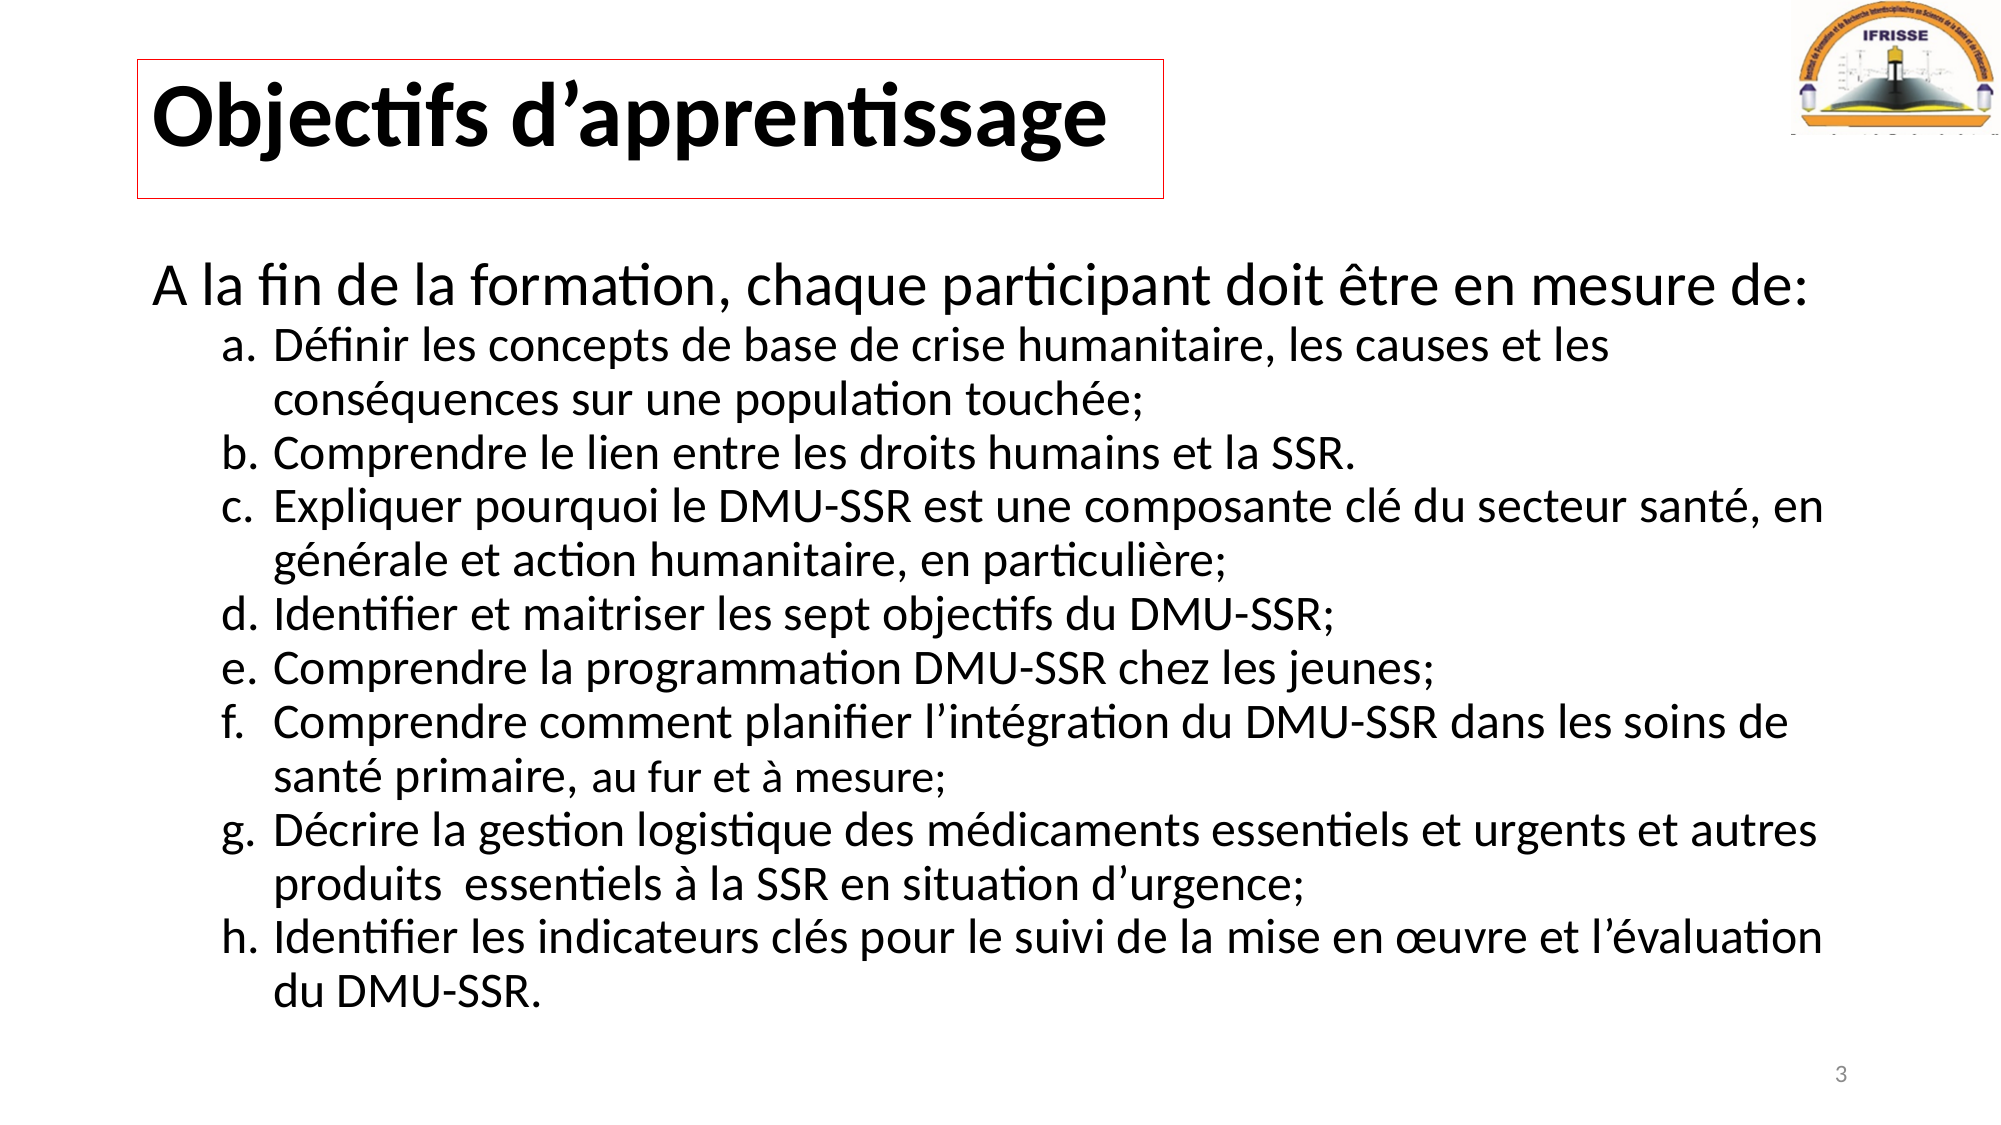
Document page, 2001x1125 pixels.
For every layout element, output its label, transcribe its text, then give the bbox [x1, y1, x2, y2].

list A la fin de la formation, chaque participant doit être en mesure de: Définir les concepts de base de crise humanitaire, les causes et les conséquences sur une population touchée; Comprendre le lien entre les droits humains et la SSR. Expliquer pourquoi le DMU-SSR est une composante clé du secteur santé, en générale et action humanitaire, en particulière; Identifier et maitriser les sept objectifs du DMU-SSR; Comprendre la programmation DMU-SSR chez les jeunes; Comprendre comment planifier l’intégration du DMU-SSR dans les soins de santé primaire, au fur et à mesure; Décrire la gestion logistique des médicaments essentiels et urgents et autres produits essentiels à la SSR en situation d’urgence; Identifier les indicateurs clés pour le suivi de la mise en œuvre et l’évaluation du DMU-SSR. [137, 244, 1863, 1078]
slide_number 3 [1412, 1042, 1863, 1103]
title Objectifs d’apprentissage [137, 59, 1164, 199]
picture [1791, 0, 2000, 135]
